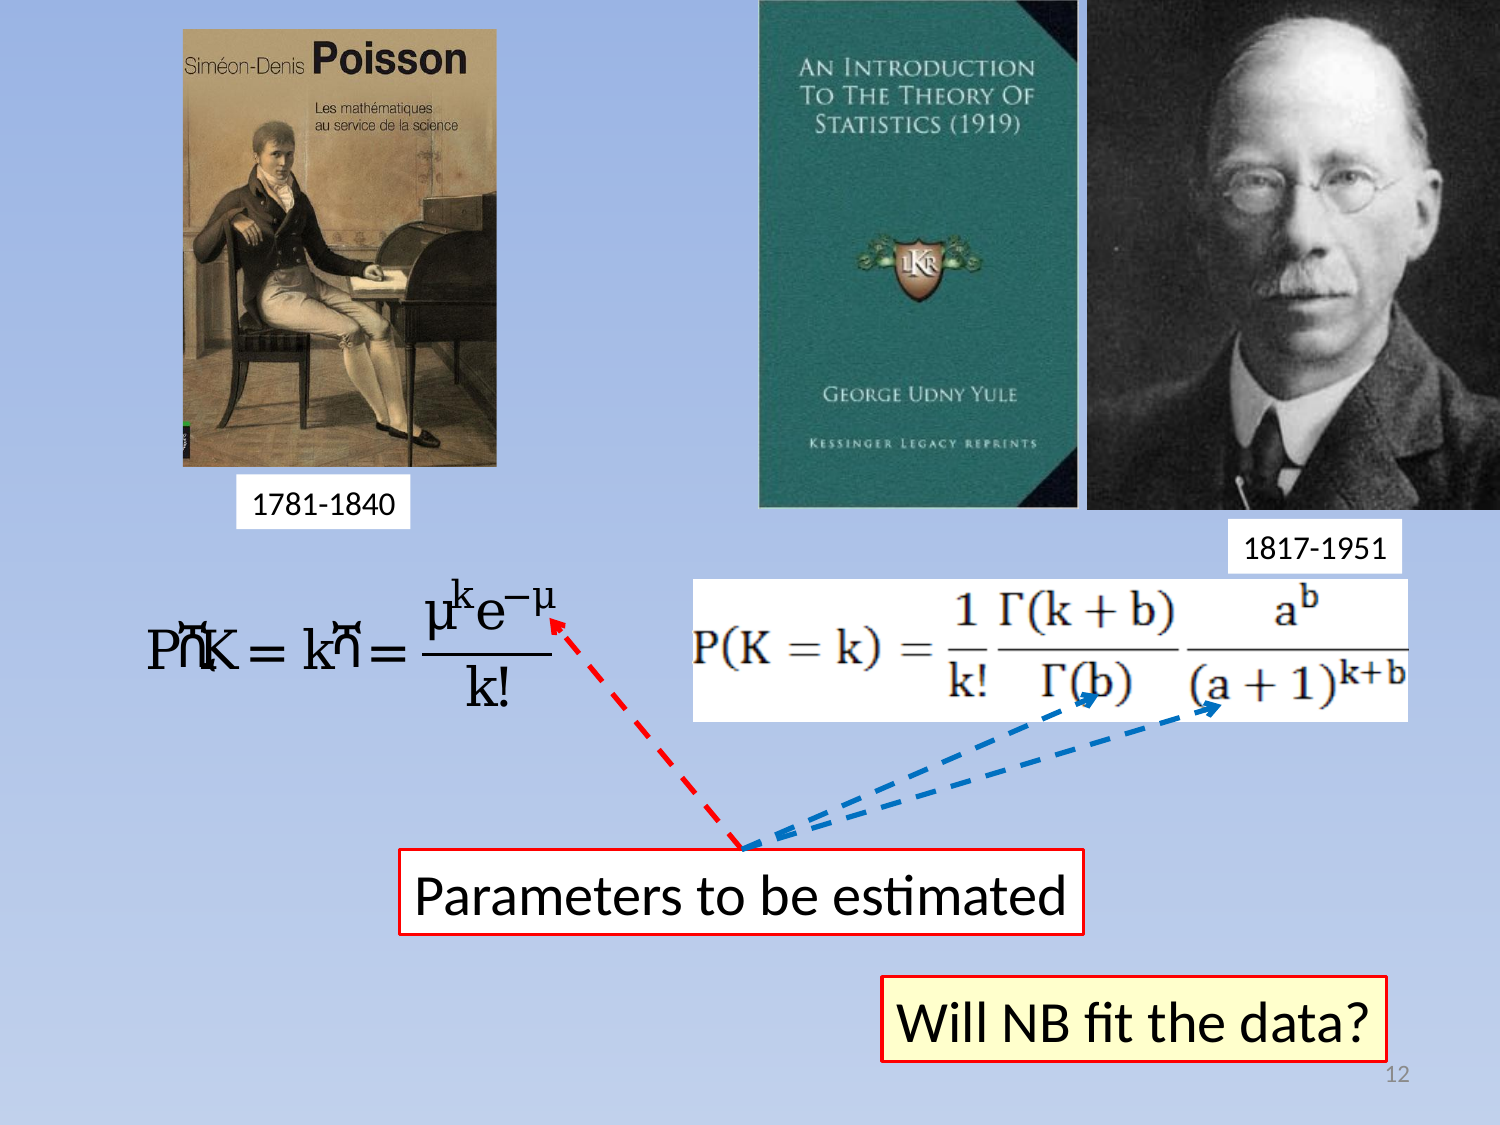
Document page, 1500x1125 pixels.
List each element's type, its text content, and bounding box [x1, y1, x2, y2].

picture [1087, 0, 1500, 510]
picture [182, 29, 497, 467]
text_box Will NB fit the data? [882, 976, 1387, 1062]
text_box Parameters to be estimated [399, 849, 1084, 935]
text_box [741, 704, 1222, 850]
text_box 1781-1840 [236, 477, 411, 530]
picture [126, 575, 594, 718]
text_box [549, 617, 742, 850]
picture [692, 578, 1409, 723]
slide_number 12 [1074, 1042, 1425, 1103]
picture [757, 0, 1079, 509]
text_box 1817-1951 [1228, 518, 1403, 574]
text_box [741, 694, 1100, 704]
